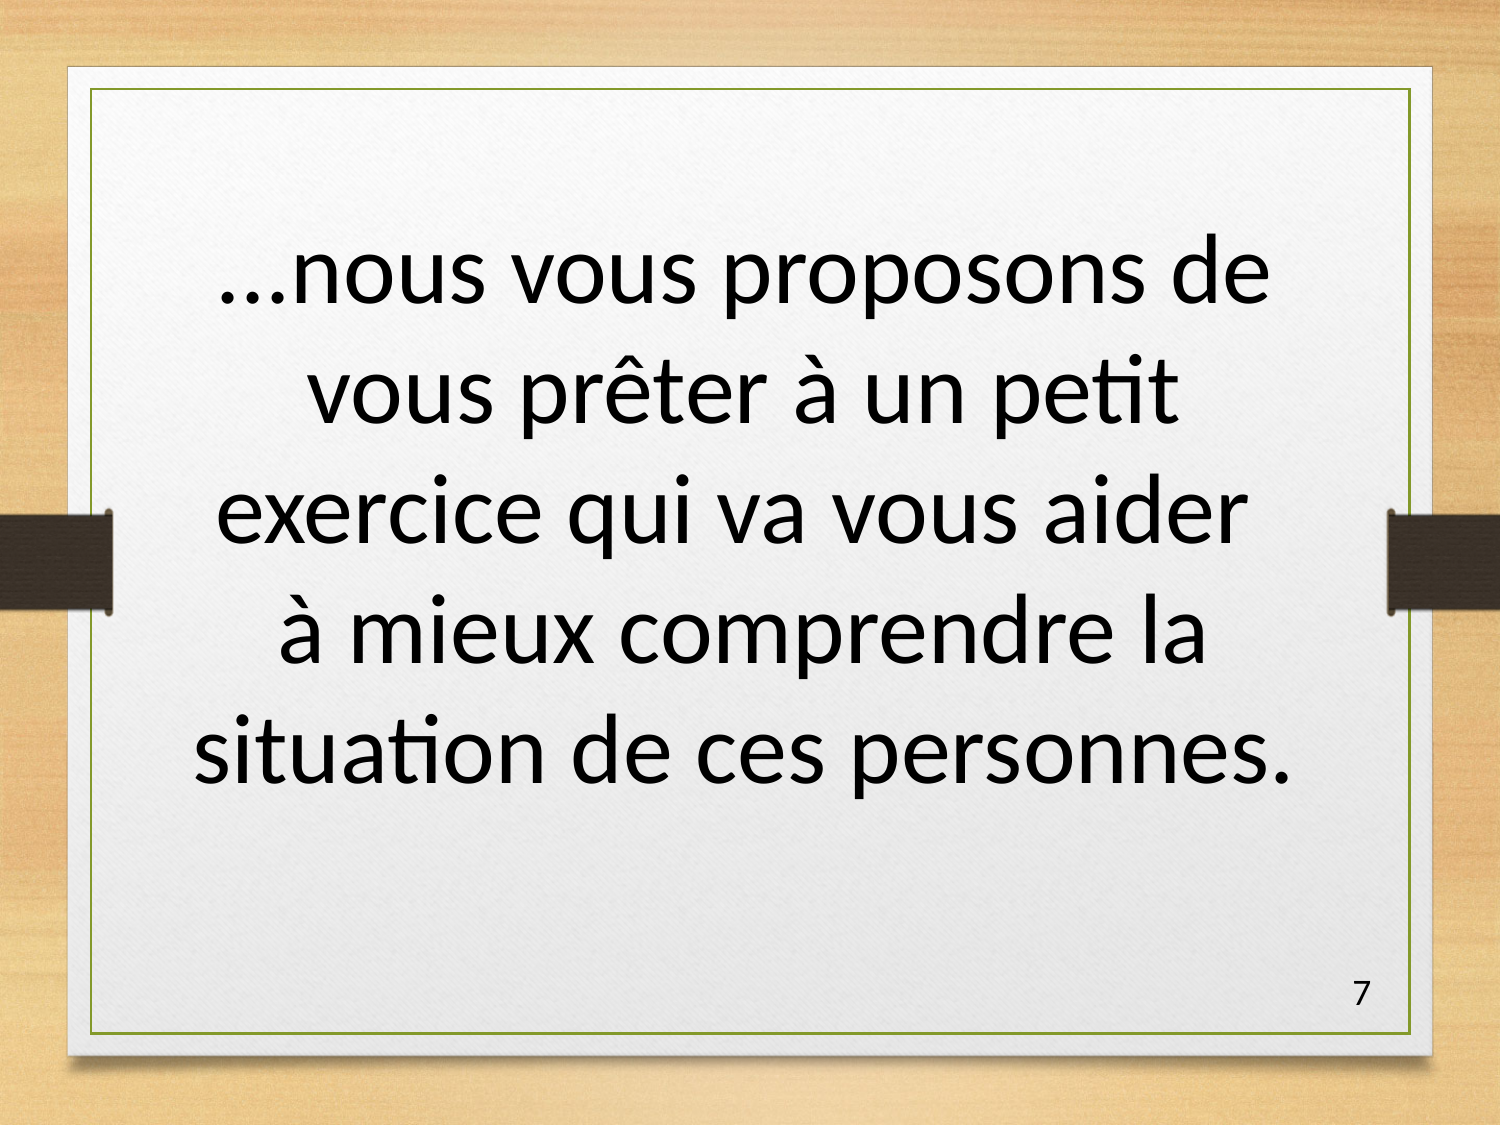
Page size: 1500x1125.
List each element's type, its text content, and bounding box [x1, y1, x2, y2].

text_box 7 [1337, 960, 1391, 1020]
text_box ...nous vous proposons de vous prêter à un petit exercice qui va vous aider à mieux comprendre la situation de ces personnes. [123, 196, 1365, 811]
picture [0, 0, 1500, 1125]
